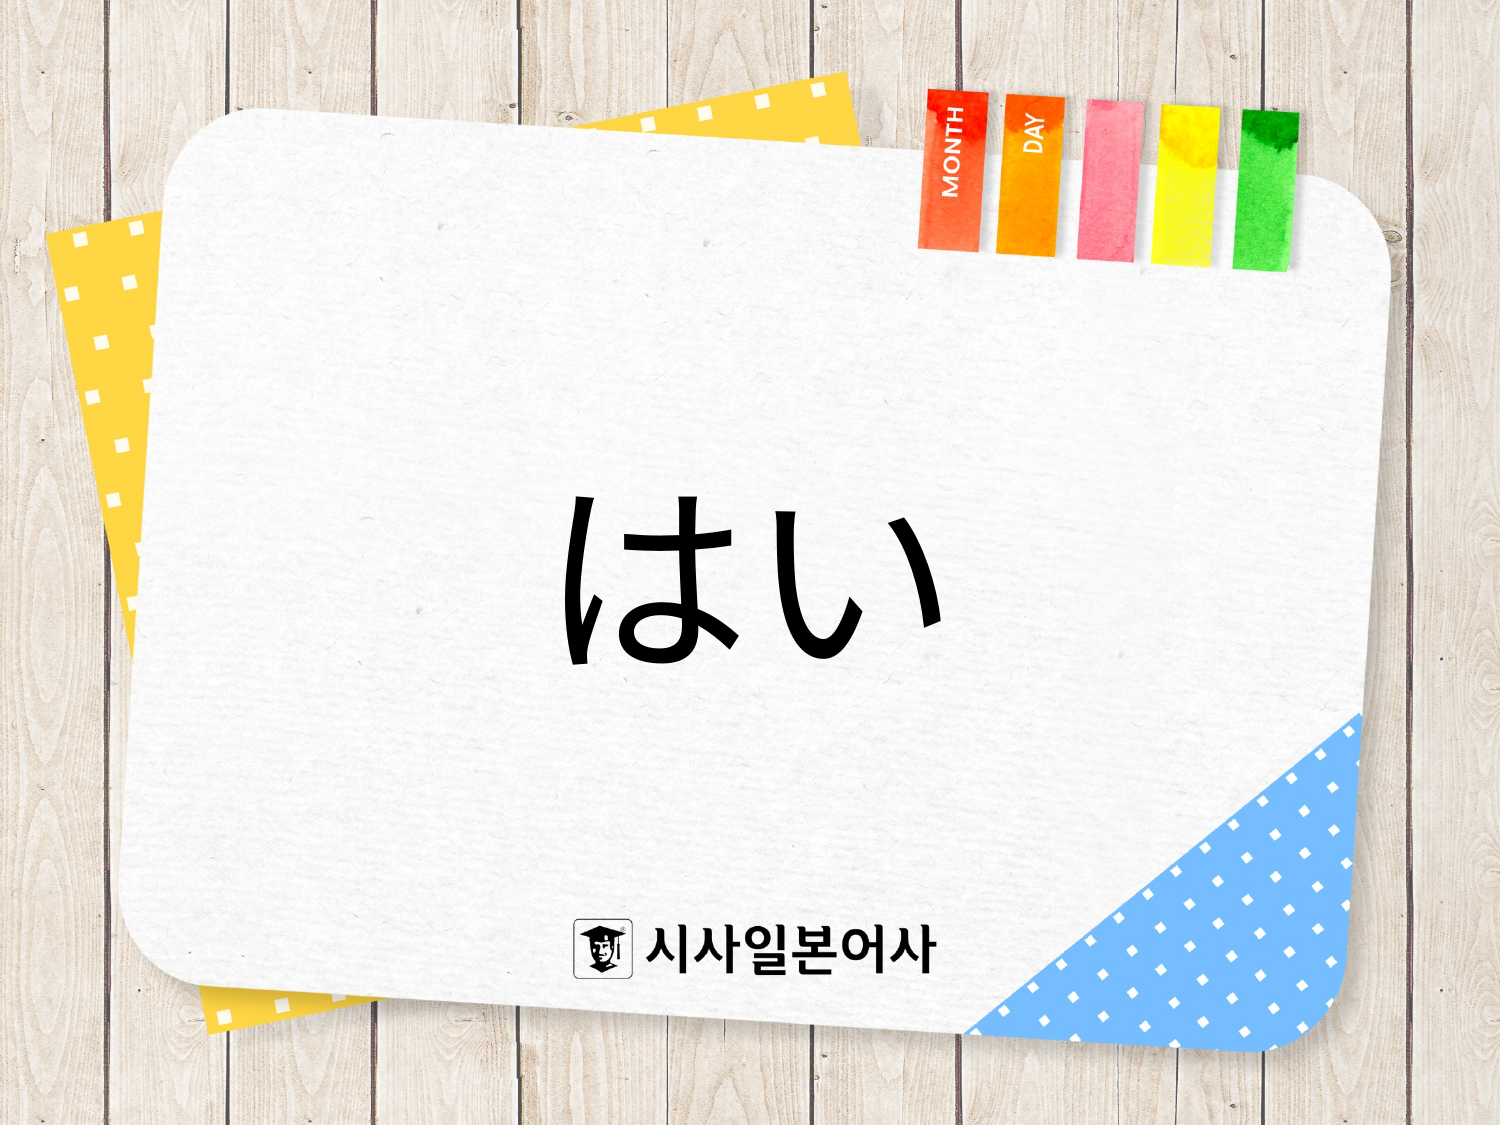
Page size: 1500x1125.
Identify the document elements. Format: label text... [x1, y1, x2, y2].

title はい [75, 338, 1425, 811]
picture [0, 0, 1500, 1125]
